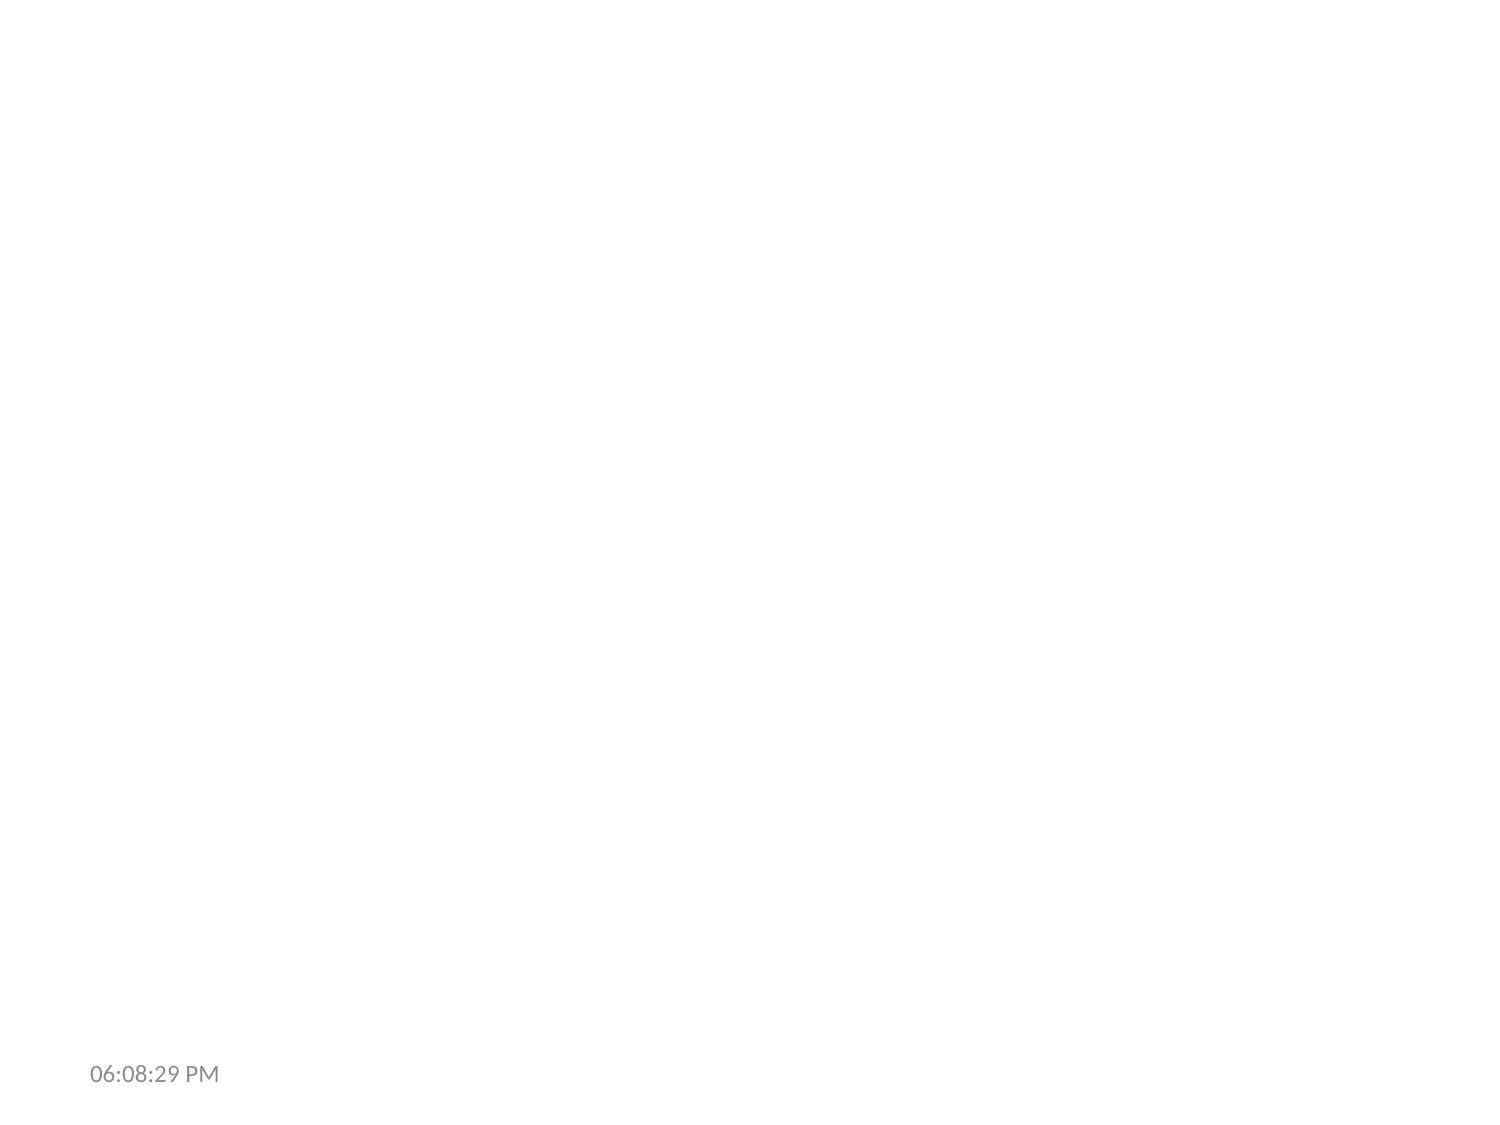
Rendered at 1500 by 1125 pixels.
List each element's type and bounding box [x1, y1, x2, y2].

slide_number [75, 1042, 425, 1103]
